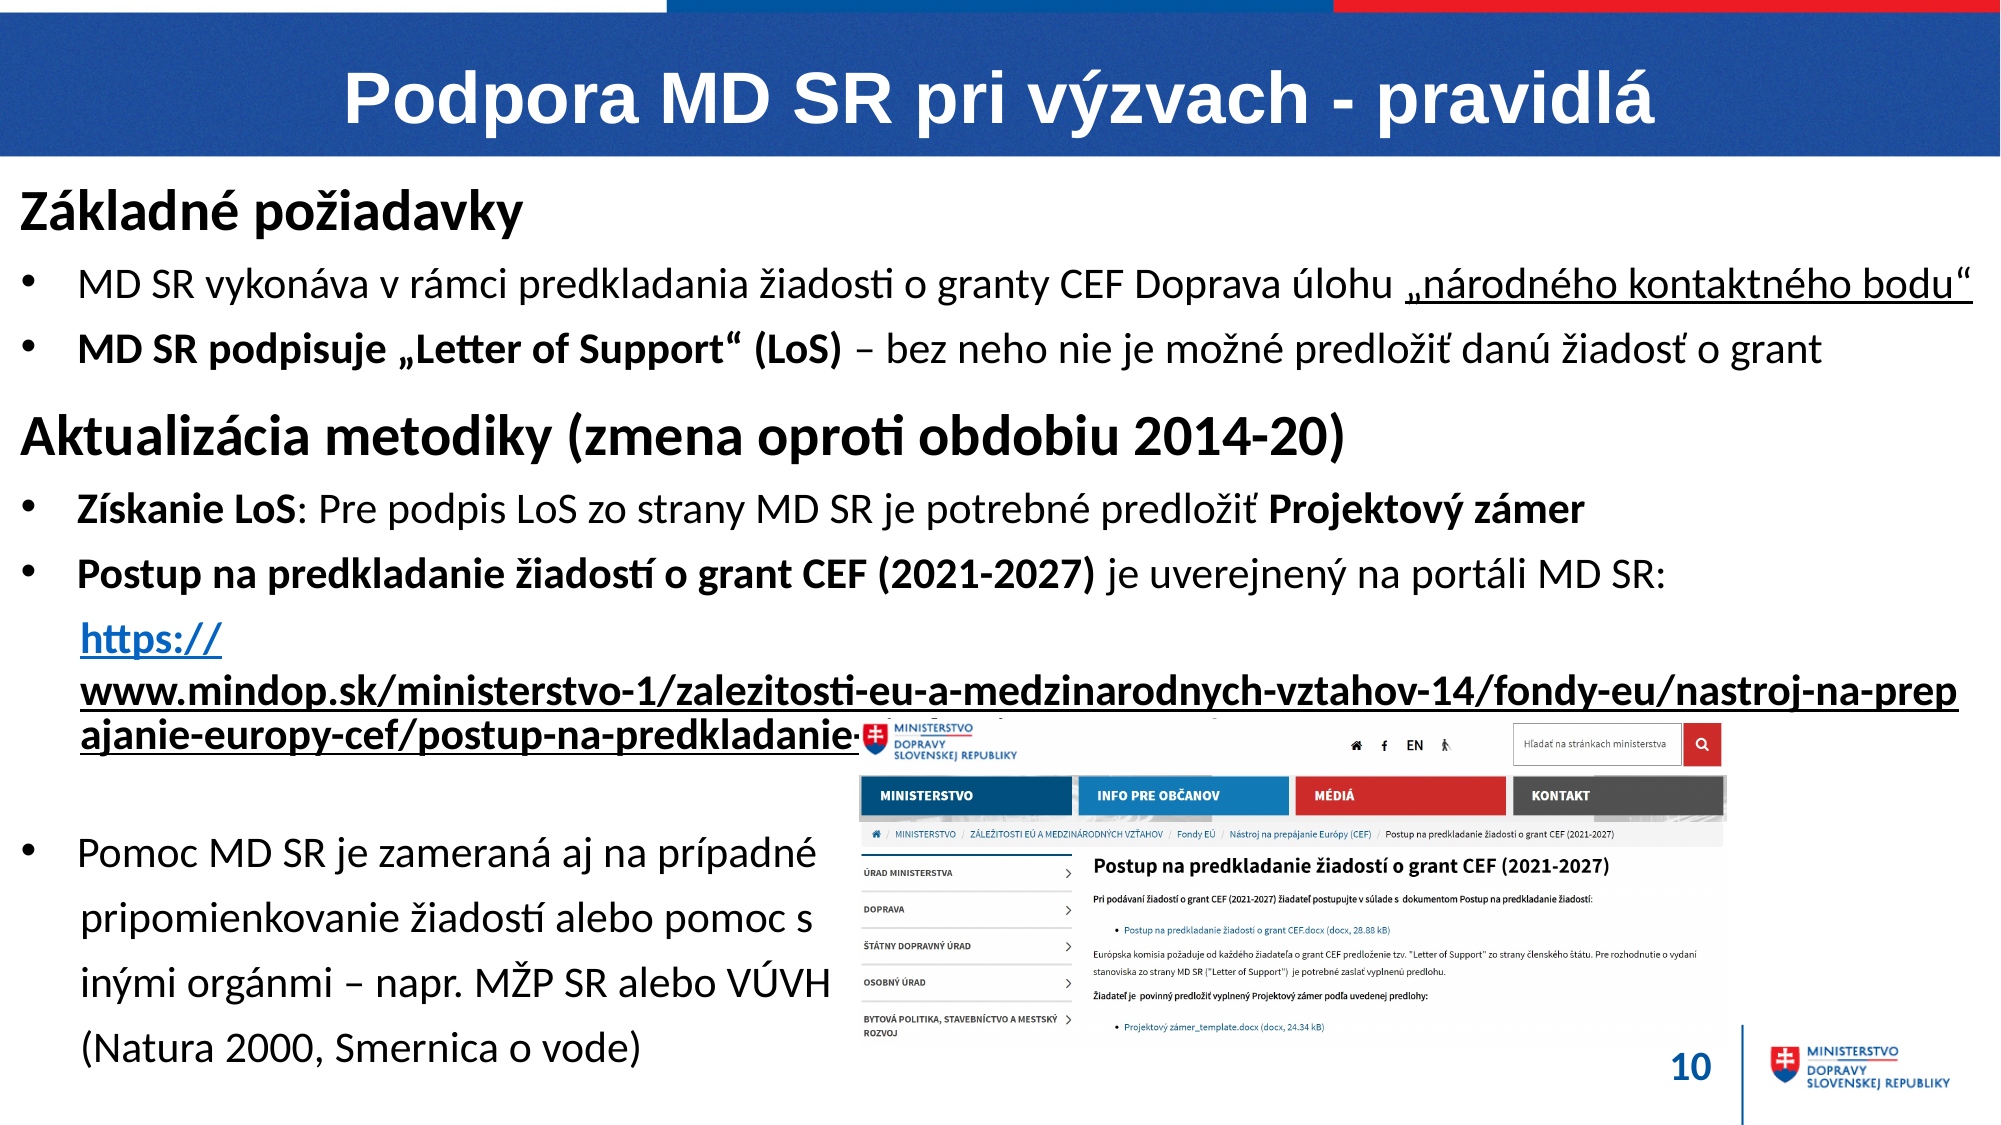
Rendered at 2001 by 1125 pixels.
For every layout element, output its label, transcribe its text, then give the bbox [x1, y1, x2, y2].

picture [0, 0, 2001, 1125]
title Podpora MD SR pri výzvach - pravidlá [0, 15, 2000, 147]
text_box Základné požiadavky MD SR vykonáva v rámci predkladania žiadosti o granty CEF Doprava úlohu „národného kontaktného bodu“ MD SR podpisuje „Letter of Support“ (LoS) – bez neho nie je možné predložiť danú žiadosť o grant Aktualizácia metodiky (zmena oproti obdobiu 2014-20) Získanie LoS: Pre podpis LoS zo strany MD SR je potrebné predložiť Projektový zámer Postup na predkladanie žiadostí o grant CEF (2021-2027) je uverejnený na portáli MD SR: https://www.mindop.sk/ministerstvo-1/zalezitosti-eu-a-medzinarodnych-vztahov-14/fondy-eu/nastroj-na-prepajanie-europy-cef/postup-na-predkladanie-ziadosti-o-grant-cef-2021-2027 Pomoc MD SR je zameraná aj na prípadné pripomienkovanie žiadostí alebo pomoc s inými orgánmi – napr. MŽP SR alebo VÚVH (Natura 2000, Smernica o vode) [6, 164, 1994, 1035]
slide_number 11 [1407, 1046, 1727, 1089]
